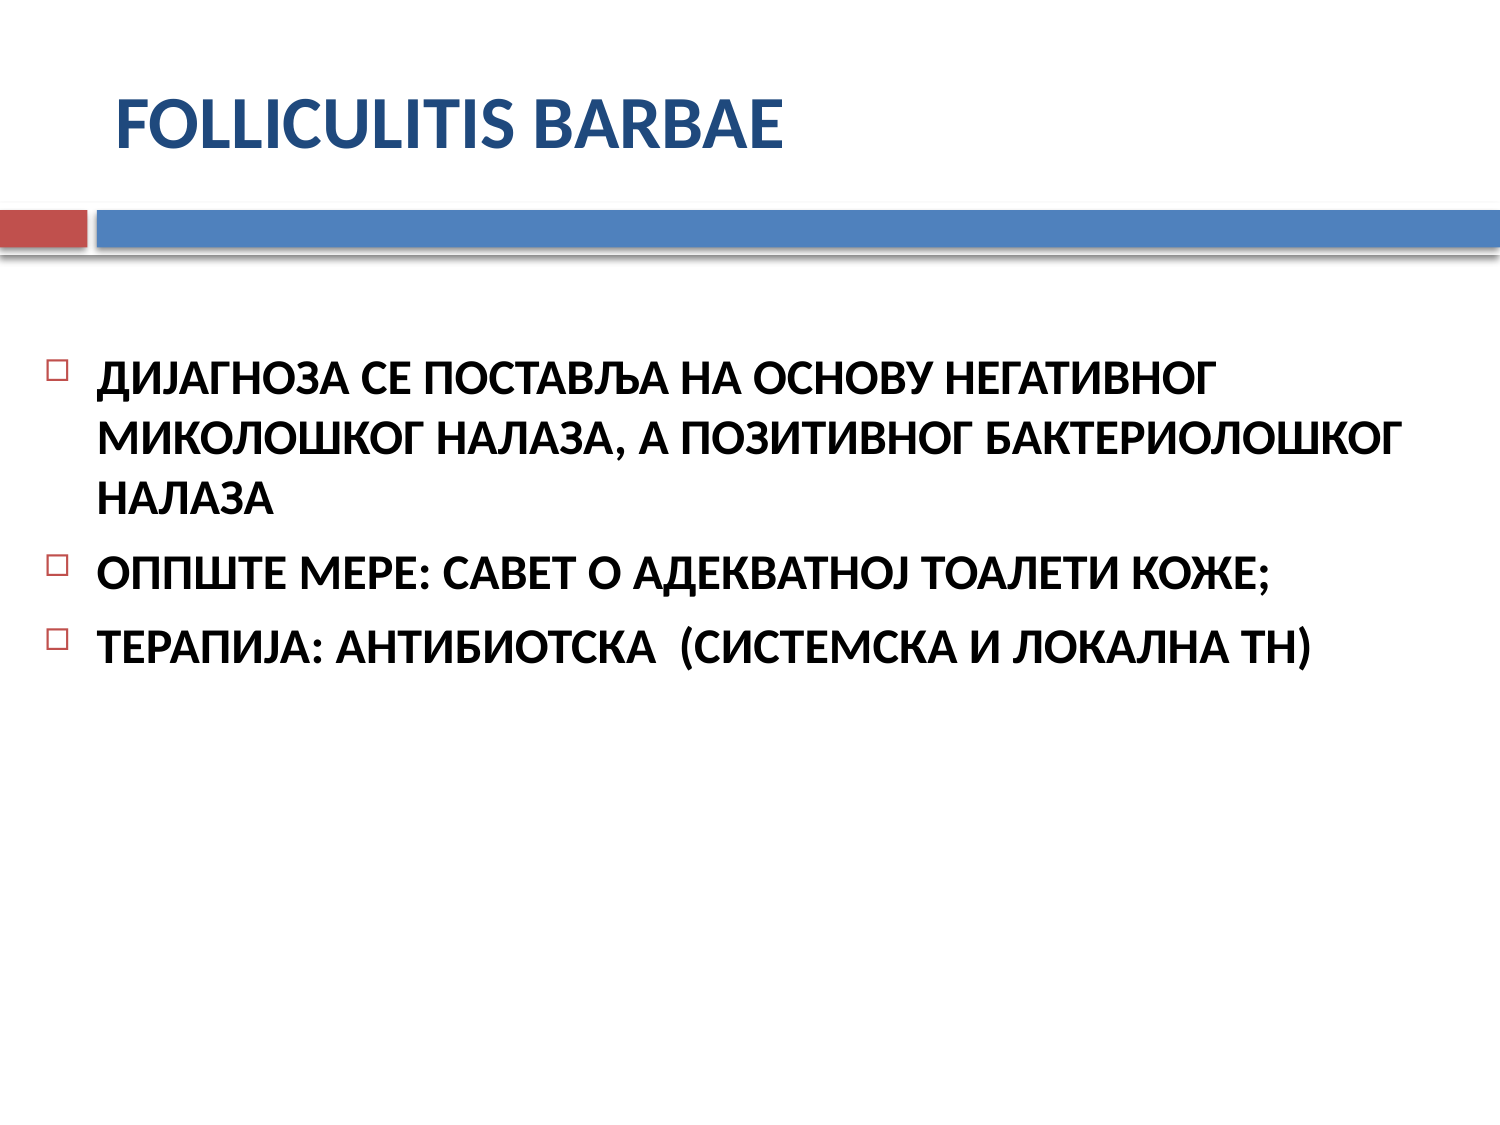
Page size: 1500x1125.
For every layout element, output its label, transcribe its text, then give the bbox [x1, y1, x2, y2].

title FOLLICULITIS BARBAE [100, 37, 1438, 200]
list ДИЈАГНОЗА СЕ ПОСТАВЉА НА ОСНОВУ НЕГАТИВНОГ МИКОЛОШКОГ НАЛАЗА, А ПОЗИТИВНОГ БАКТЕРИОЛОШКОГ НАЛАЗА ОППШТЕ МЕРЕ: САВЕТ О АДЕКВАТНОЈ ТОАЛЕТИ КОЖЕ; ТЕРАПИЈА: АНТИБИОТСКА (СИСТЕМСКА И ЛОКАЛНА TH) [29, 262, 1438, 1106]
